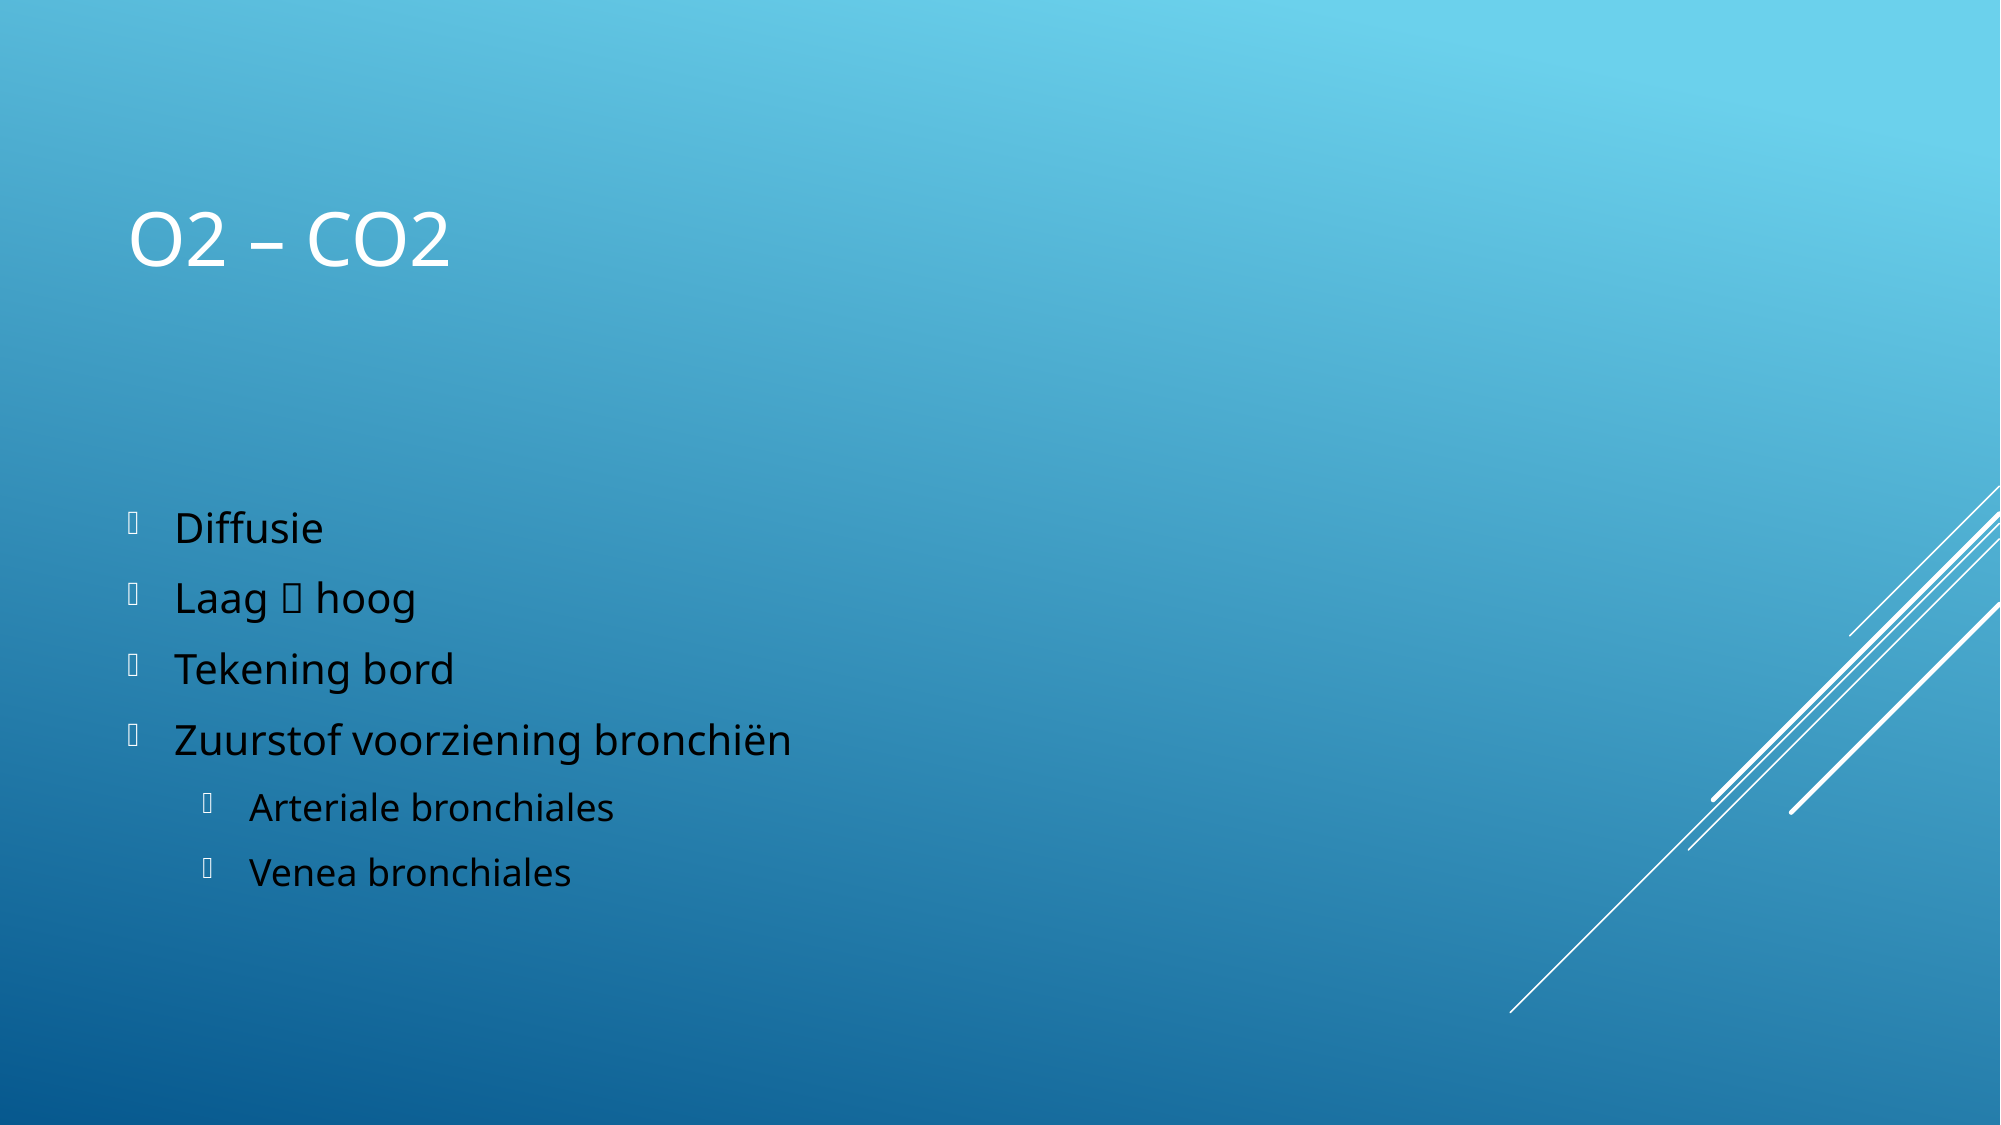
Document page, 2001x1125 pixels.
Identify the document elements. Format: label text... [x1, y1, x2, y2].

title O2 – CO2 [112, 112, 1513, 360]
list Diffusie Laag  hoog Tekening bord Zuurstof voorziening bronchiën Arteriale bronchiales Venea bronchiales [112, 401, 1513, 995]
